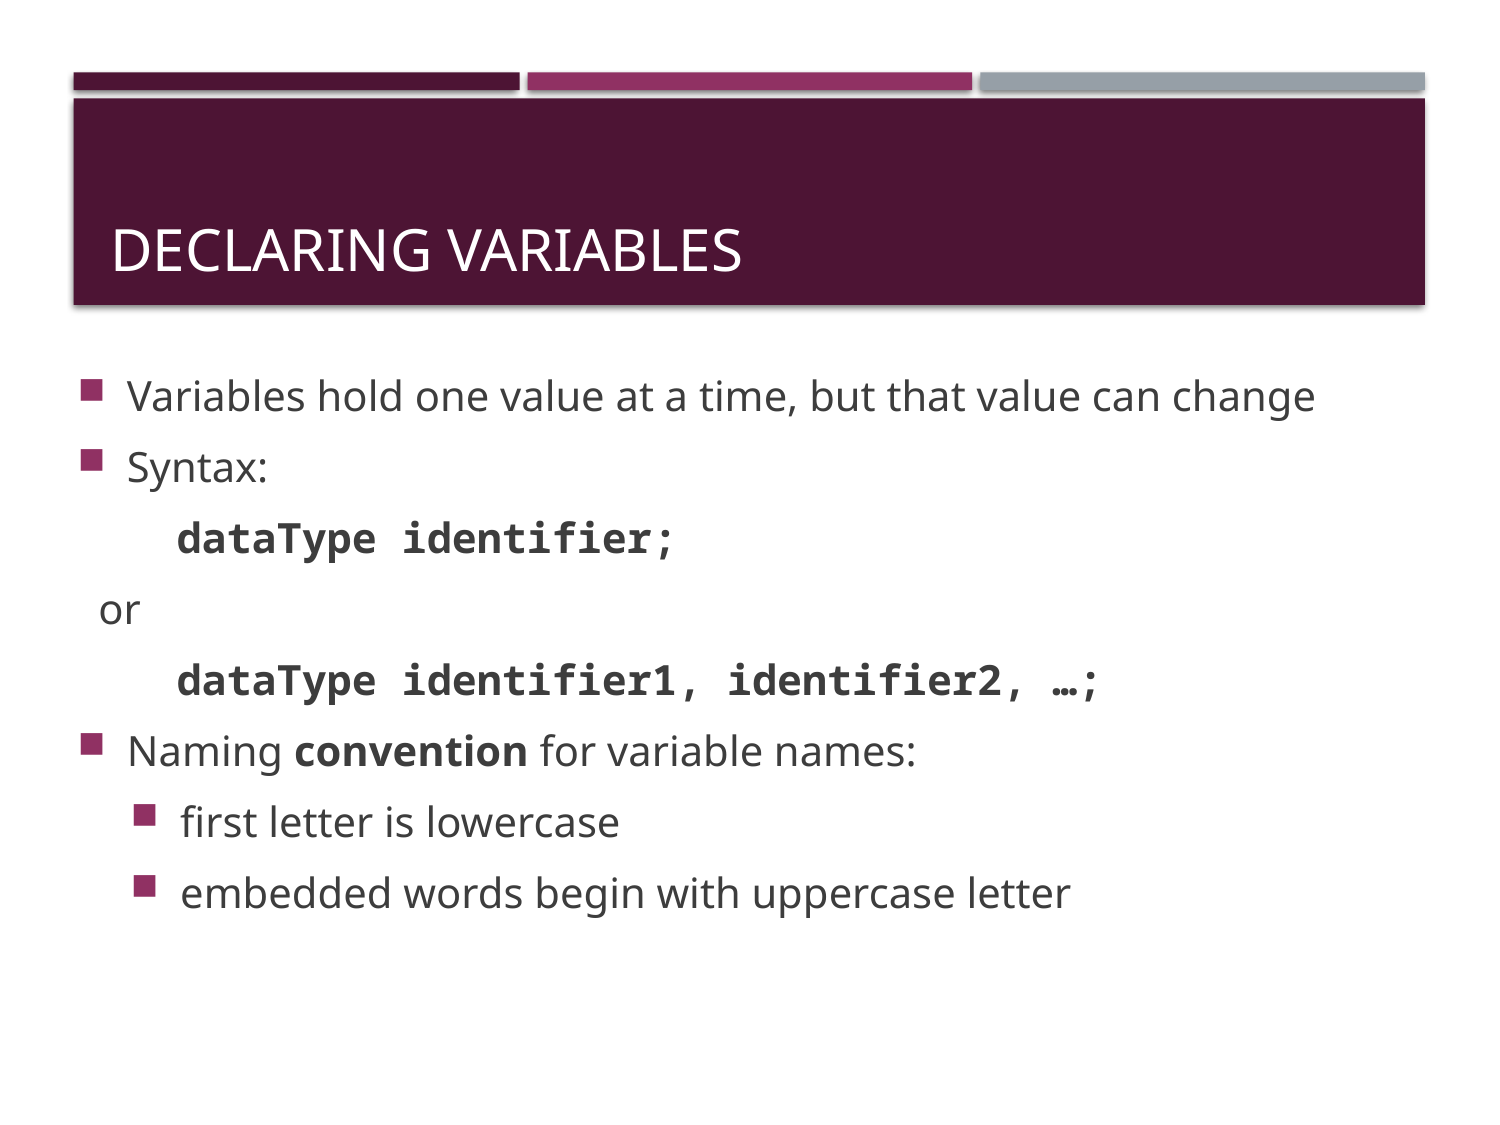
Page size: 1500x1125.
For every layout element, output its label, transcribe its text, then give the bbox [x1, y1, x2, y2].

list Variables hold one value at a time, but that value can change Syntax: dataType identifier; or dataType identifier1, identifier2, …; Naming convention for variable names: first letter is lowercase embedded words begin with uppercase letter [61, 290, 1337, 1068]
title Declaring Variables [95, 112, 1406, 291]
